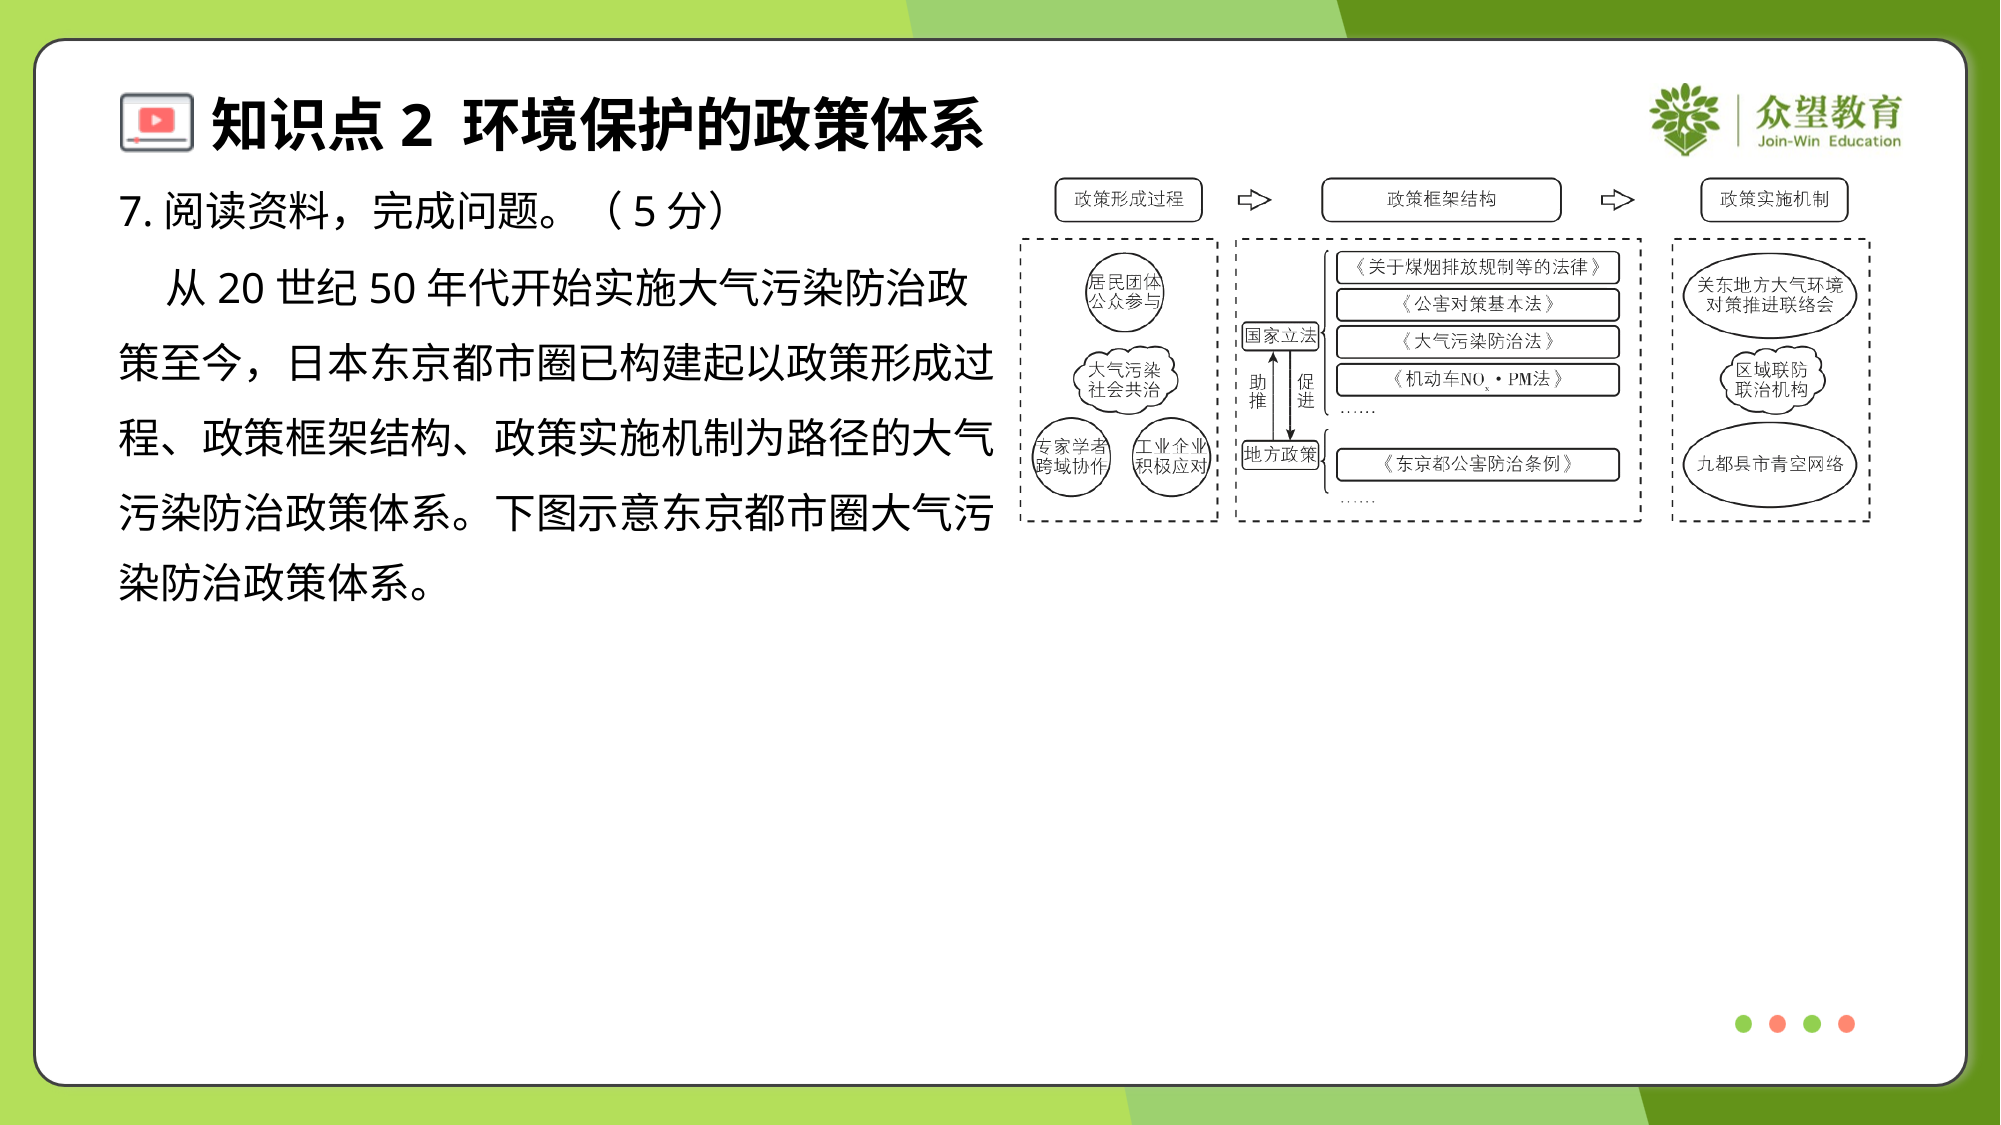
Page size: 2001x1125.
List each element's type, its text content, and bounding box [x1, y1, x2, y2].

picture [0, 0, 2000, 1125]
text_box 7.阅读资料，完成问题。（5分） 从20世纪50年代开始实施大气污染防治政 策至今，日本东京都市圈已构建起以政策形成过 程、政策框架结构、政策实施机制为路径的大气 污染防治政策体系。下图示意东京都市圈大气污 染防治政策体系。 [118, 159, 1001, 600]
